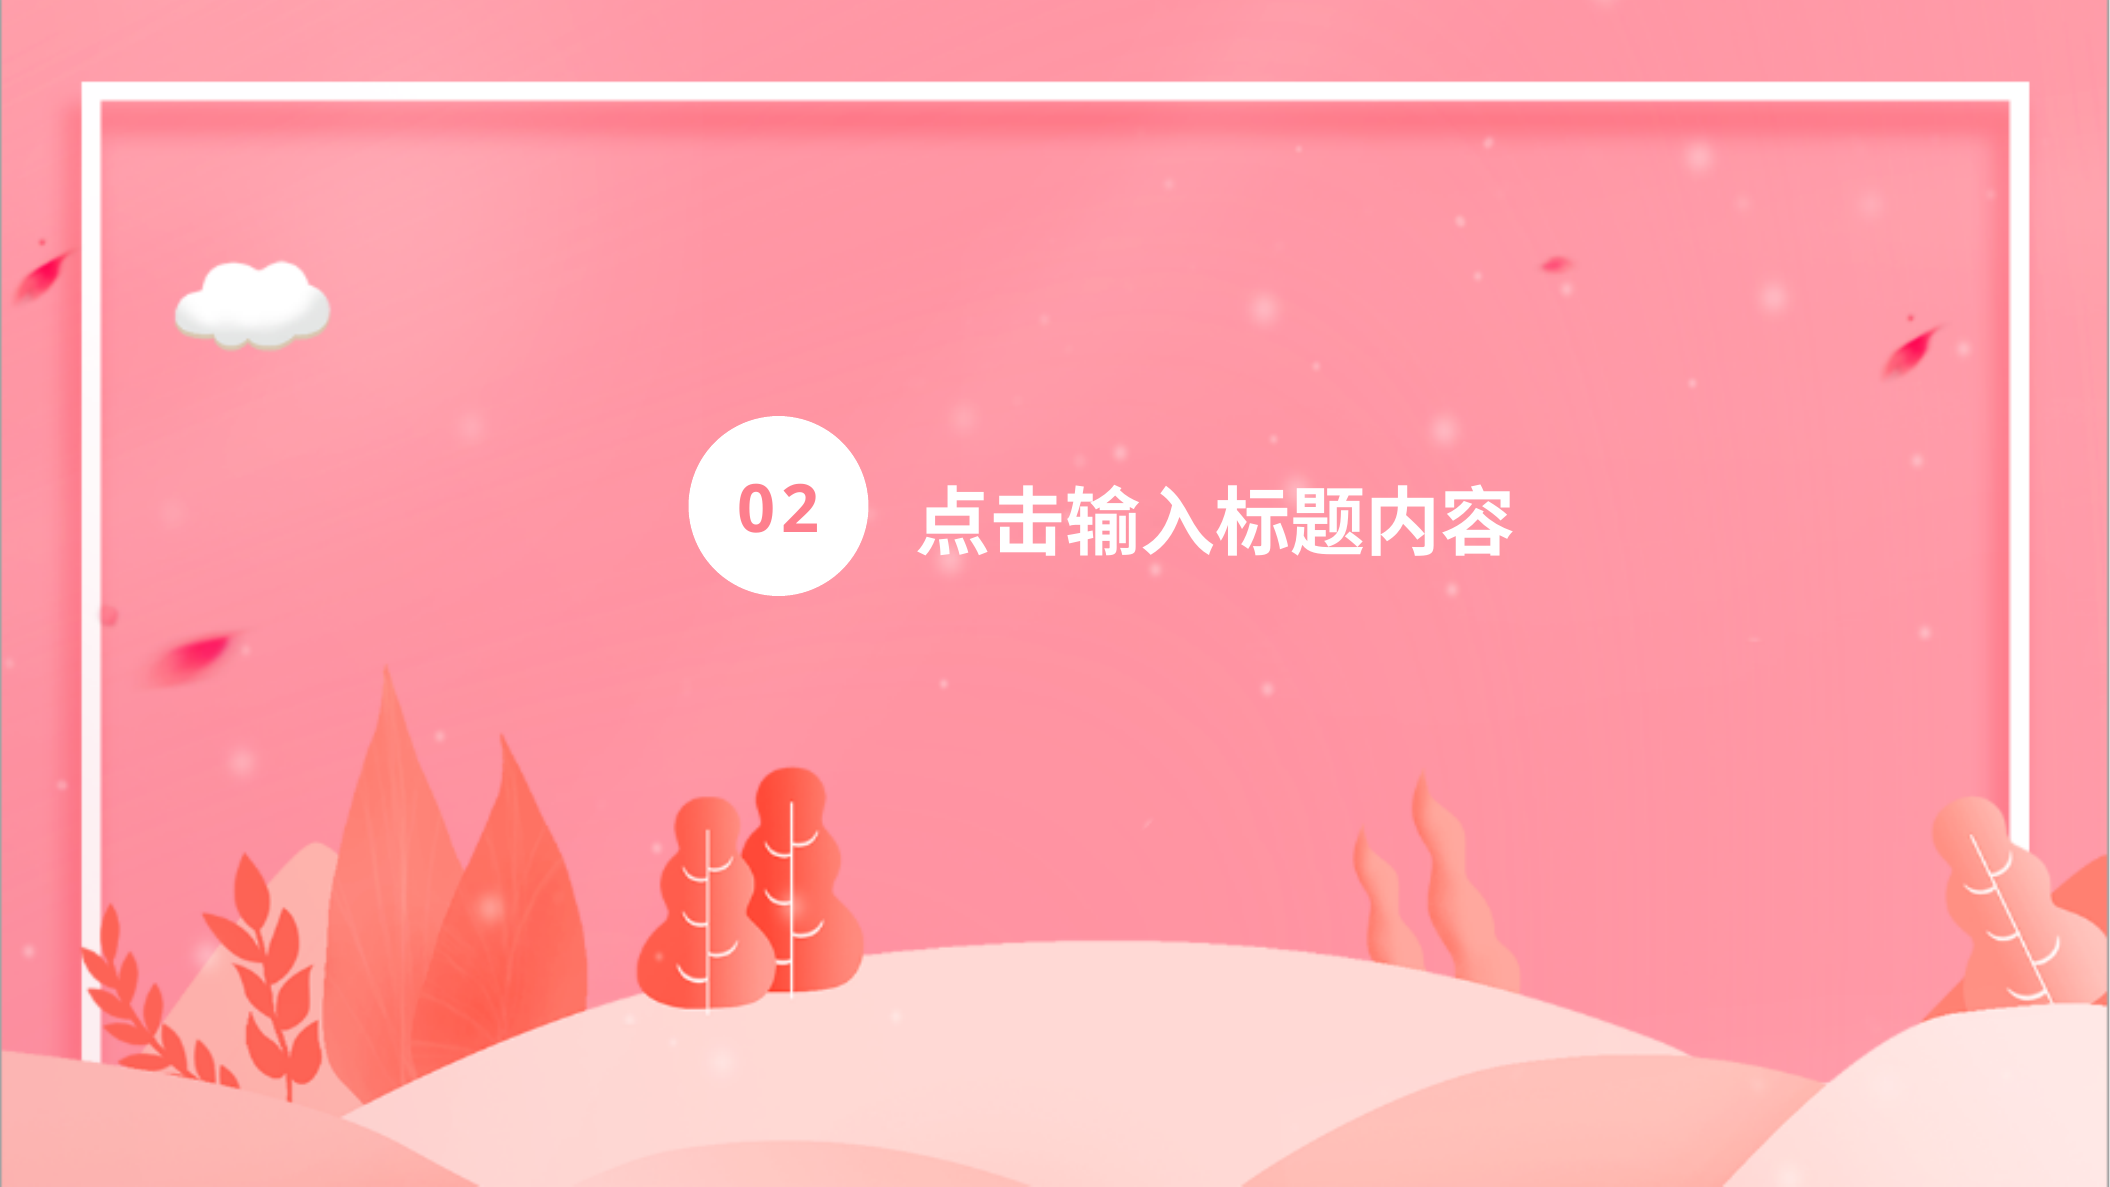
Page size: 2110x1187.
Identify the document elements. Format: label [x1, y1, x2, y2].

picture [0, 0, 2110, 1187]
text_box [688, 416, 1534, 596]
